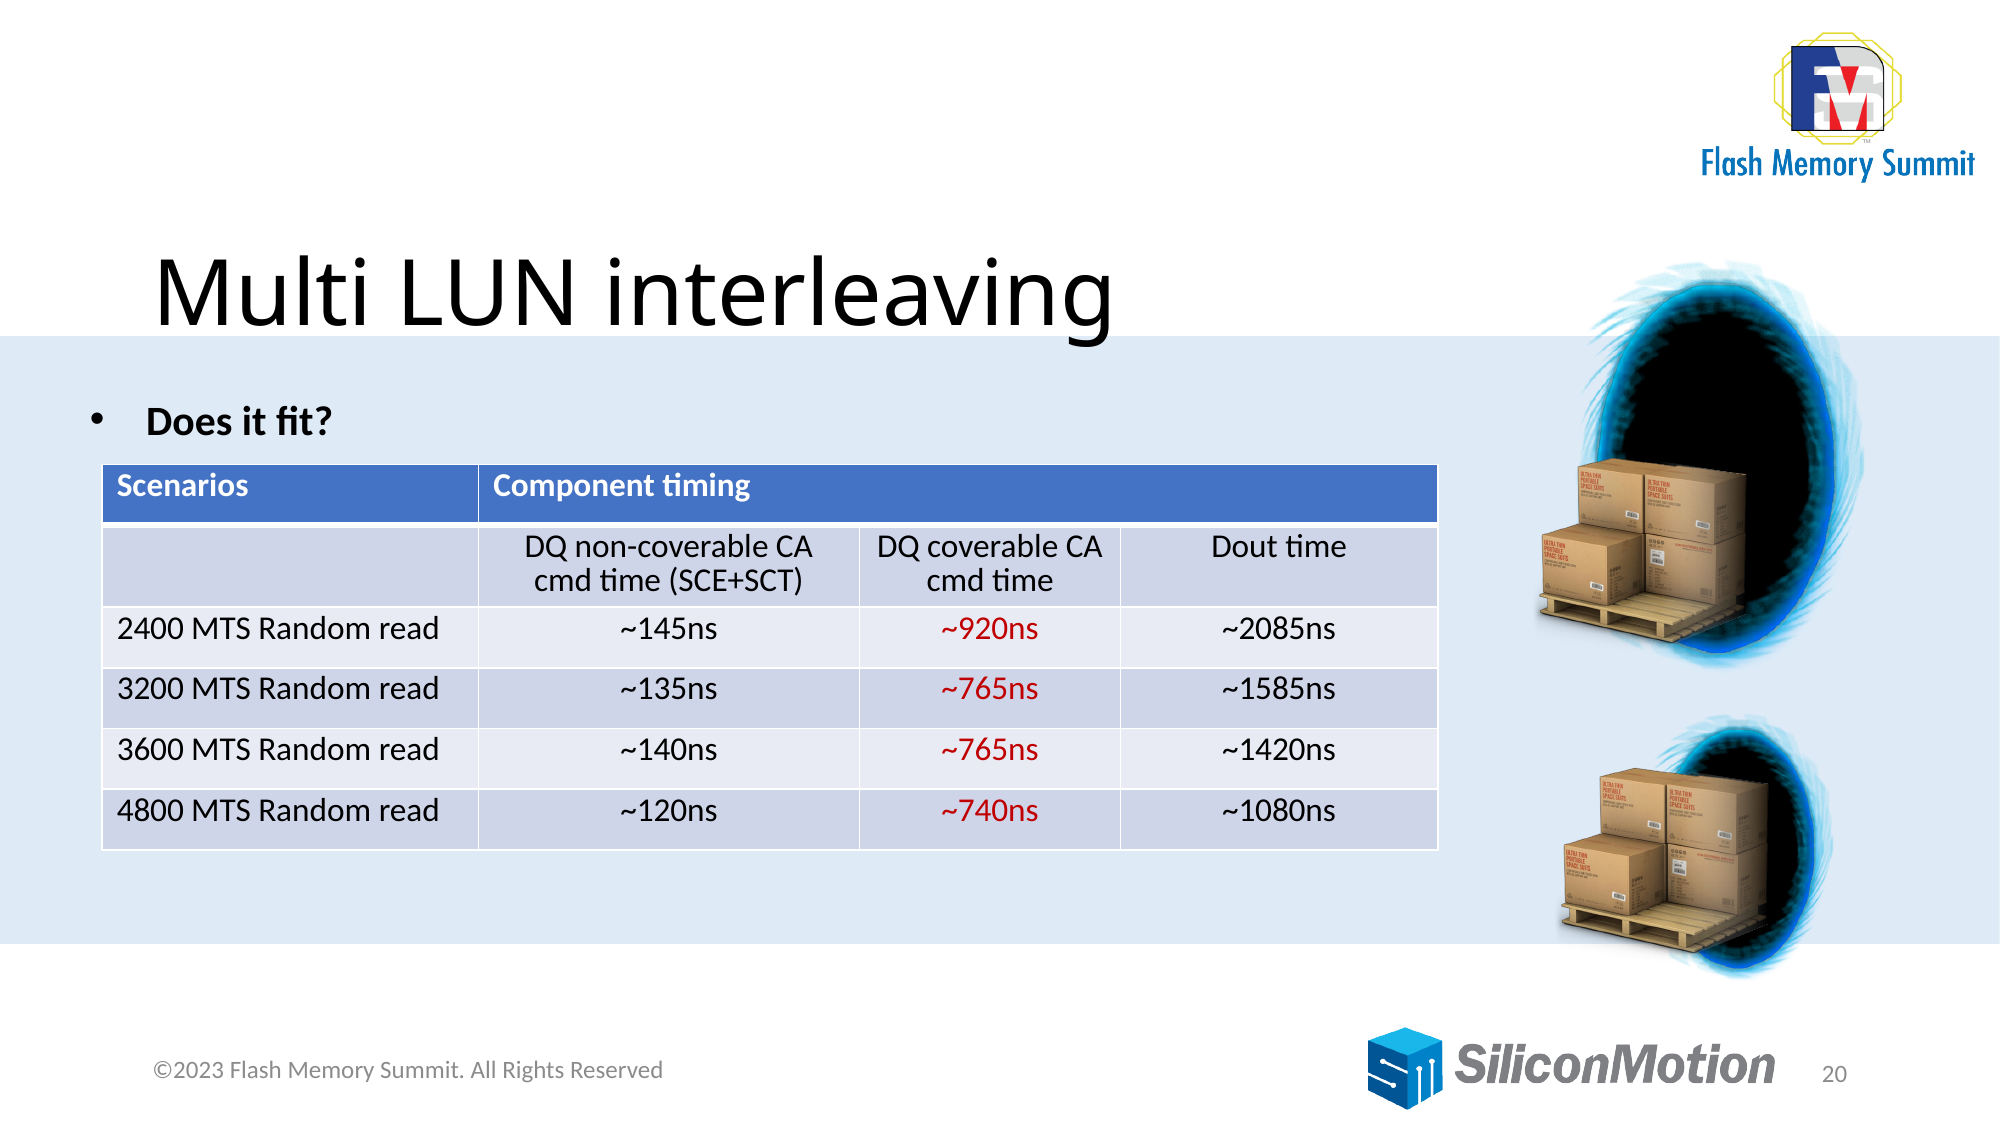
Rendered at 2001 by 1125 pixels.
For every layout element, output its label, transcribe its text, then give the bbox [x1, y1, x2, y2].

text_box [1532, 258, 1865, 675]
table_cell ~135ns [479, 669, 859, 728]
table_cell ~145ns [479, 608, 859, 667]
text_box Does it fit? [0, 335, 2000, 945]
title Multi LUN interleaving [137, 187, 1863, 405]
table_cell ~140ns [479, 729, 859, 788]
table_header Component timing [479, 465, 1437, 522]
table_cell 4800 MTS Random read [103, 790, 478, 849]
table_cell ~120ns [479, 790, 859, 849]
table_cell ~1080ns [1121, 790, 1437, 849]
table_cell ~1585ns [1121, 669, 1437, 728]
table_cell 2400 MTS Random read [103, 608, 478, 667]
picture [1368, 1027, 1775, 1110]
table_cell Dout time [1121, 528, 1437, 606]
slide_number 20 [1412, 1042, 1863, 1103]
picture [1410, 1103, 1775, 1110]
table_cell DQ non-coverable CA cmd time (SCE+SCT) [479, 528, 859, 606]
slide_number ©2023 Flash Memory Summit. All Rights Reserved [137, 1034, 731, 1103]
table_cell DQ coverable CA cmd time [860, 528, 1120, 606]
table_cell [103, 528, 478, 606]
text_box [1554, 712, 1834, 983]
table_cell ~765ns [860, 729, 1120, 788]
table_cell ~1420ns [1121, 729, 1437, 788]
table_header Scenarios [103, 465, 478, 522]
table_cell 3600 MTS Random read [103, 729, 478, 788]
picture [1702, 32, 1975, 183]
table_cell ~2085ns [1121, 608, 1437, 667]
table_cell 3200 MTS Random read [103, 669, 478, 728]
table_cell ~740ns [860, 790, 1120, 849]
table_cell ~765ns [860, 669, 1120, 728]
table_cell ~920ns [860, 608, 1120, 667]
